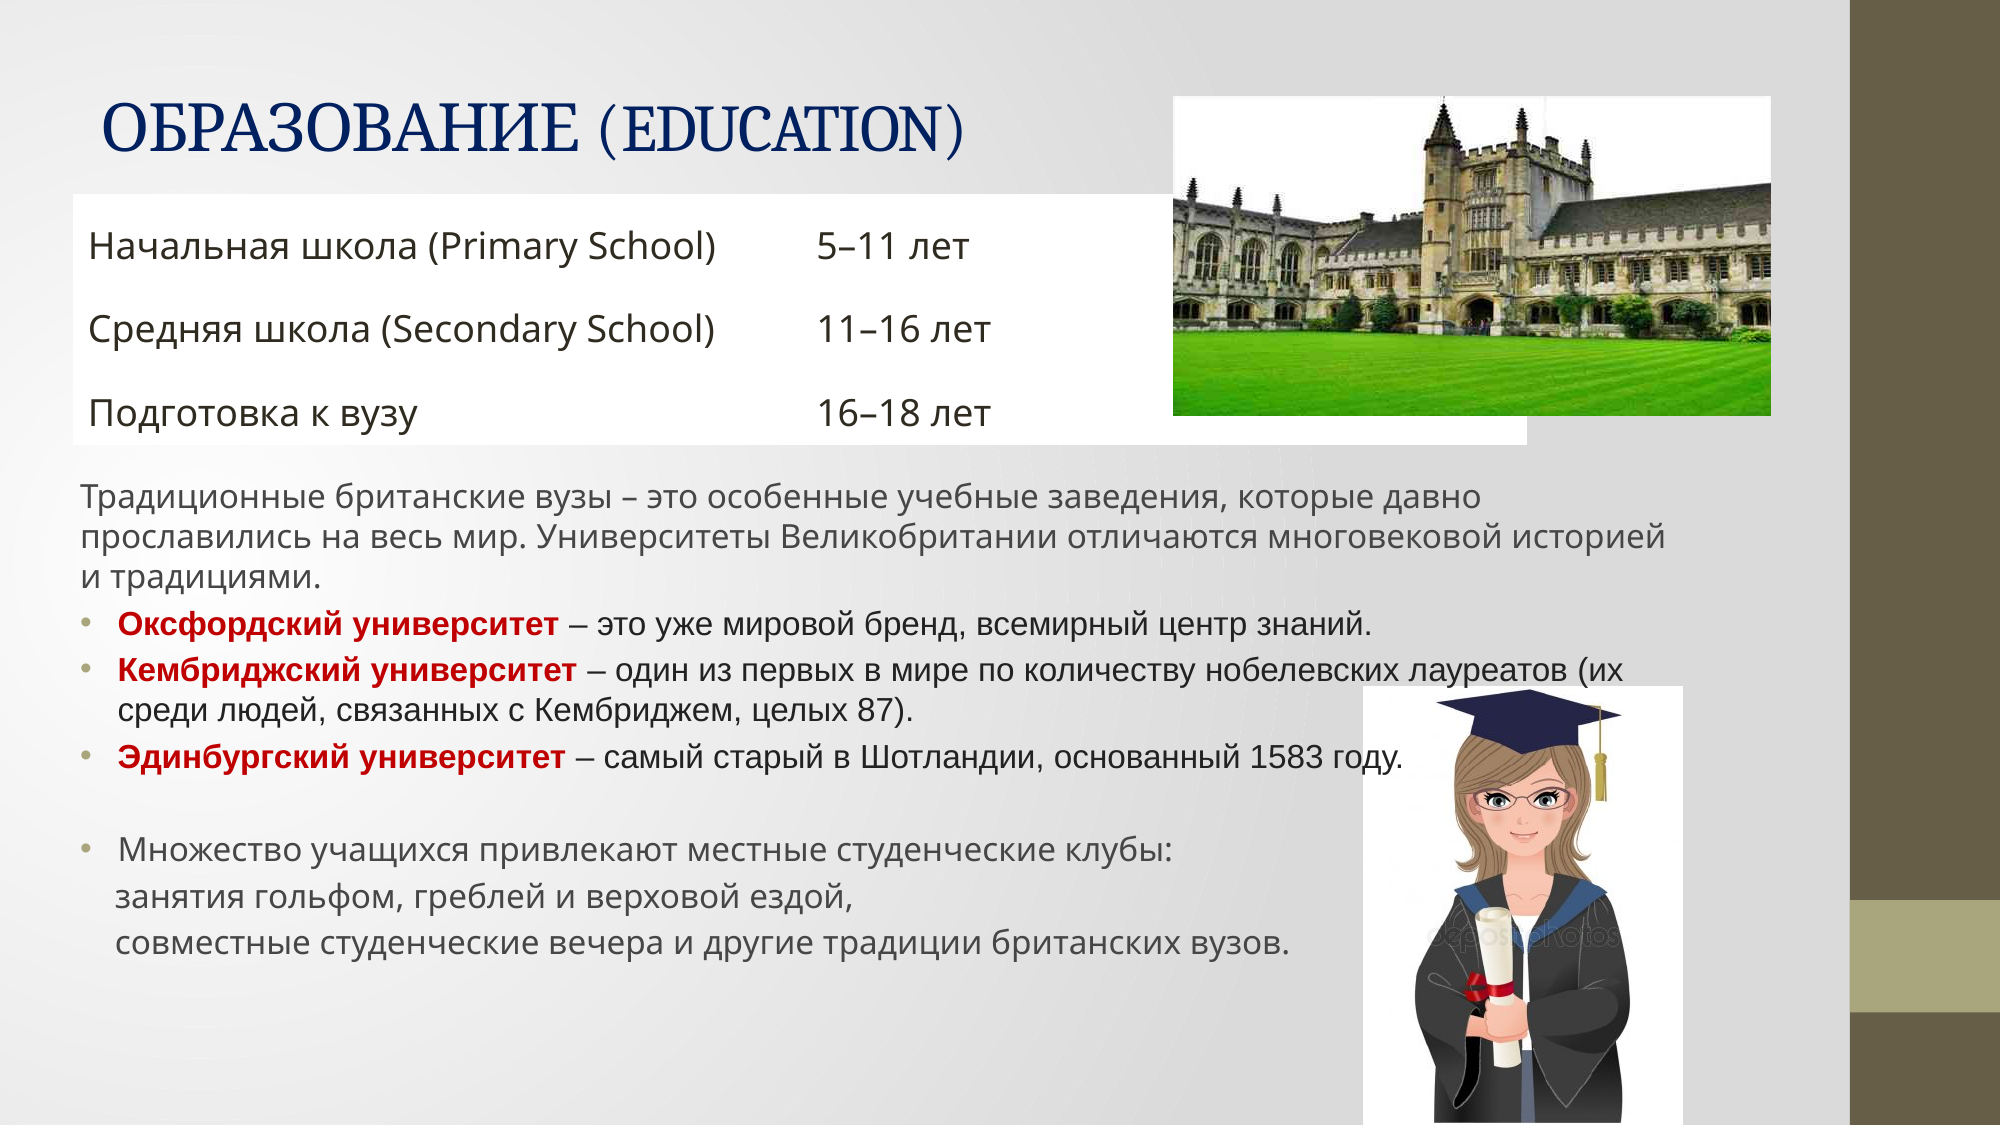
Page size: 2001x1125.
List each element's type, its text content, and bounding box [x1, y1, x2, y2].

picture [1172, 96, 1772, 416]
table_cell Средняя школа (Secondary School) [73, 278, 801, 361]
table_cell 11–16 лет [801, 278, 1169, 361]
table_cell 16–18 лет [801, 361, 1527, 445]
table_cell Подготовка к вузу [73, 361, 801, 445]
picture [1362, 685, 1683, 1125]
table_header 5–11 лет [801, 194, 1169, 278]
title ОБРАЗОВАНИЕ (EDUCATION) [85, 30, 1753, 194]
list Традиционные британские вузы – это особенные учебные заведения, которые давно прославились на весь мир. Университеты Великобритании отличаются многовековой историей и традициями. Оксфордский университет – это уже мировой бренд, всемирный центр знаний. Кембриджский университет – один из первых в мире по количеству нобелевских лауреатов (их среди людей, связанных с Кембриджем, целых 87). Эдинбургский университет – самый старый в Шотландии, основанный 1583 году. Множество учащихся привлекают местные студенческие клубы: занятия гольфом, греблей и верховой ездой, совместные студенческие вечера и другие традиции британских вузов. [46, 467, 1713, 1125]
table_header Начальная школа (Primary School) [73, 194, 801, 278]
